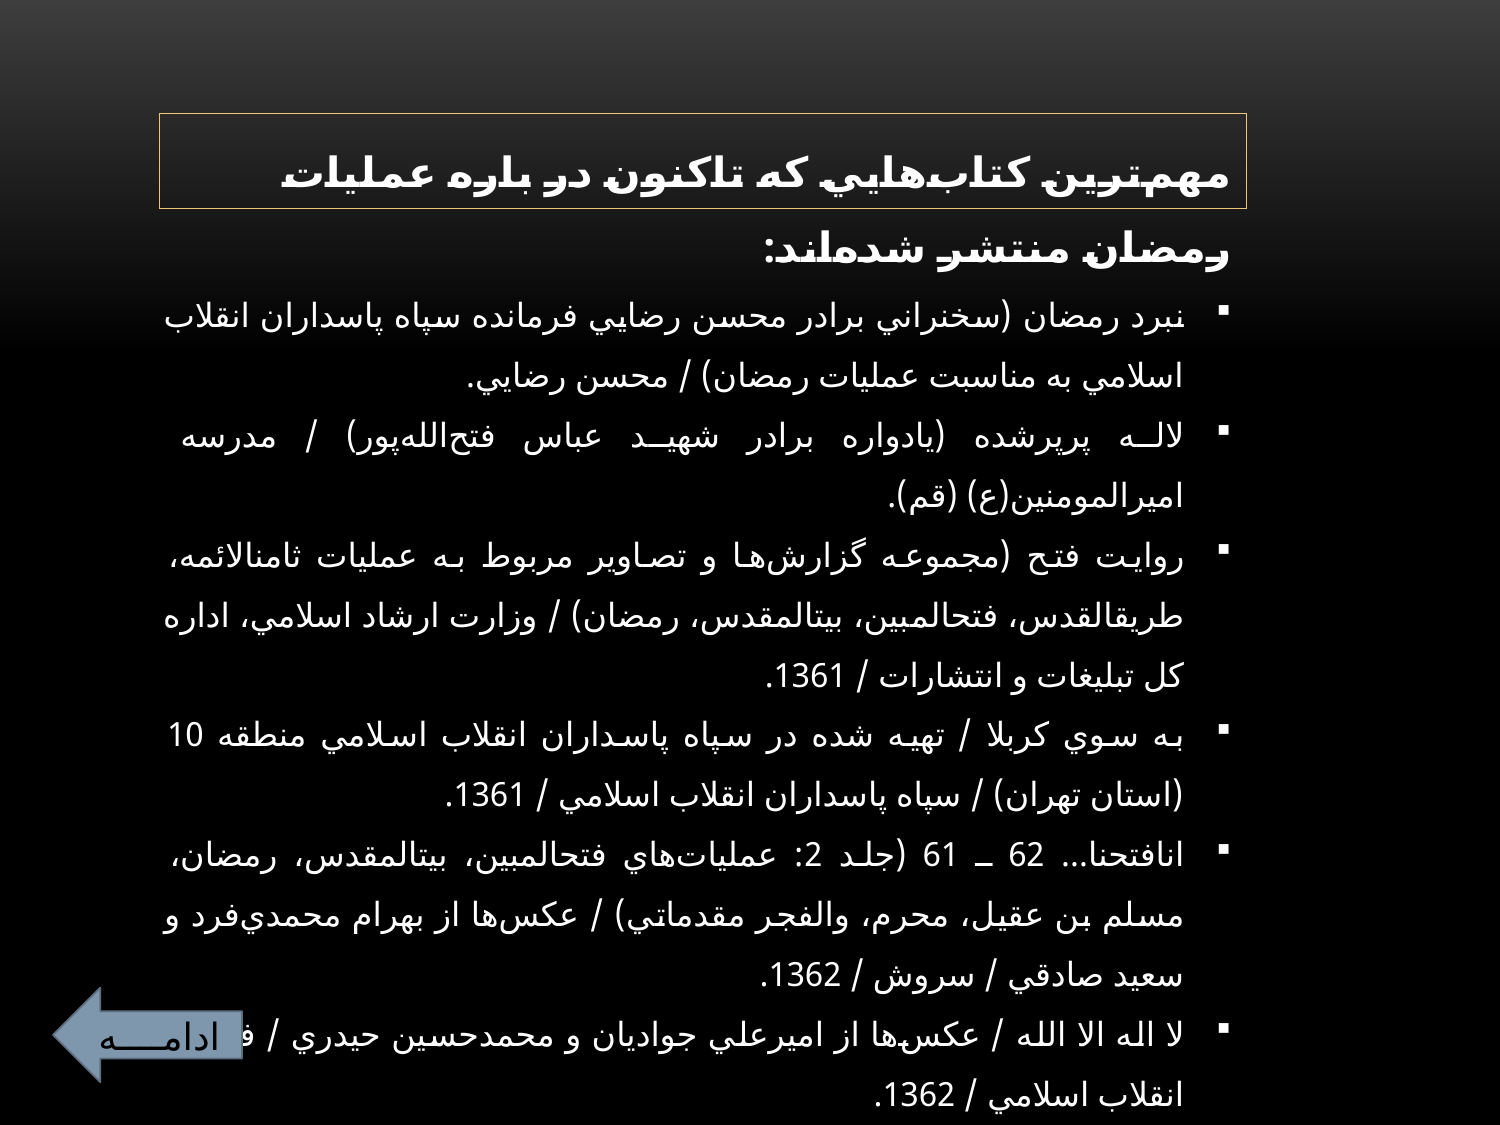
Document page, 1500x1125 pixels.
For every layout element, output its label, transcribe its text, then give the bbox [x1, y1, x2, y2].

text_box ادامــــه [52, 986, 243, 1084]
text_box نبرد رمضان (سخنراني برادر محسن رضايي فرمانده سپاه پاسداران انقلاب اسلامي به مناسبت عمليات رمضان) / محسن رضايي. لاله پرپرشده (يادواره برادر شهيد عباس فتح‌الله‌پور) / مدرسه اميرالمومنين(ع) (قم). روايت فتح‏ (مجموعه گزارش‌ها و تصاوير مربوط به عمليات ثامن‏الائمه، طريق‏القدس، فتح‏المبين، بيت‏المقدس، رمضان‏) / وزارت ارشاد اسلامي، اداره كل تبليغات و انتشارات‏ / 1361. به سوي كربلا / تهيه‏ شده در سپاه پاسداران انقلاب اسلامي منطقه 10 (استان تهران) / سپاه پاسداران انقلاب اسلامي / 1361. انافتحنا... 62 ـ 61 (جلد 2: عمليات‌هاي فتح‏المبين، بيت‏المقدس، رمضان، مسلم بن عقيل، محرم، والفجر مقدماتي) / عكس‌ها از بهرام محمدي‌فرد و سعيد صادقي / سروش / 1362. لا اله الا الله‏ / عكس‌ها از اميرعلي جواديان و محمدحسين حيدري / فرهنگ انقلاب اسلامي / 1362. [147, 267, 1247, 1121]
title مهم‌ترين كتاب‌هايي كه تاكنون در باره عمليات رمضان منتشر شده‌اند: [159, 113, 1247, 209]
